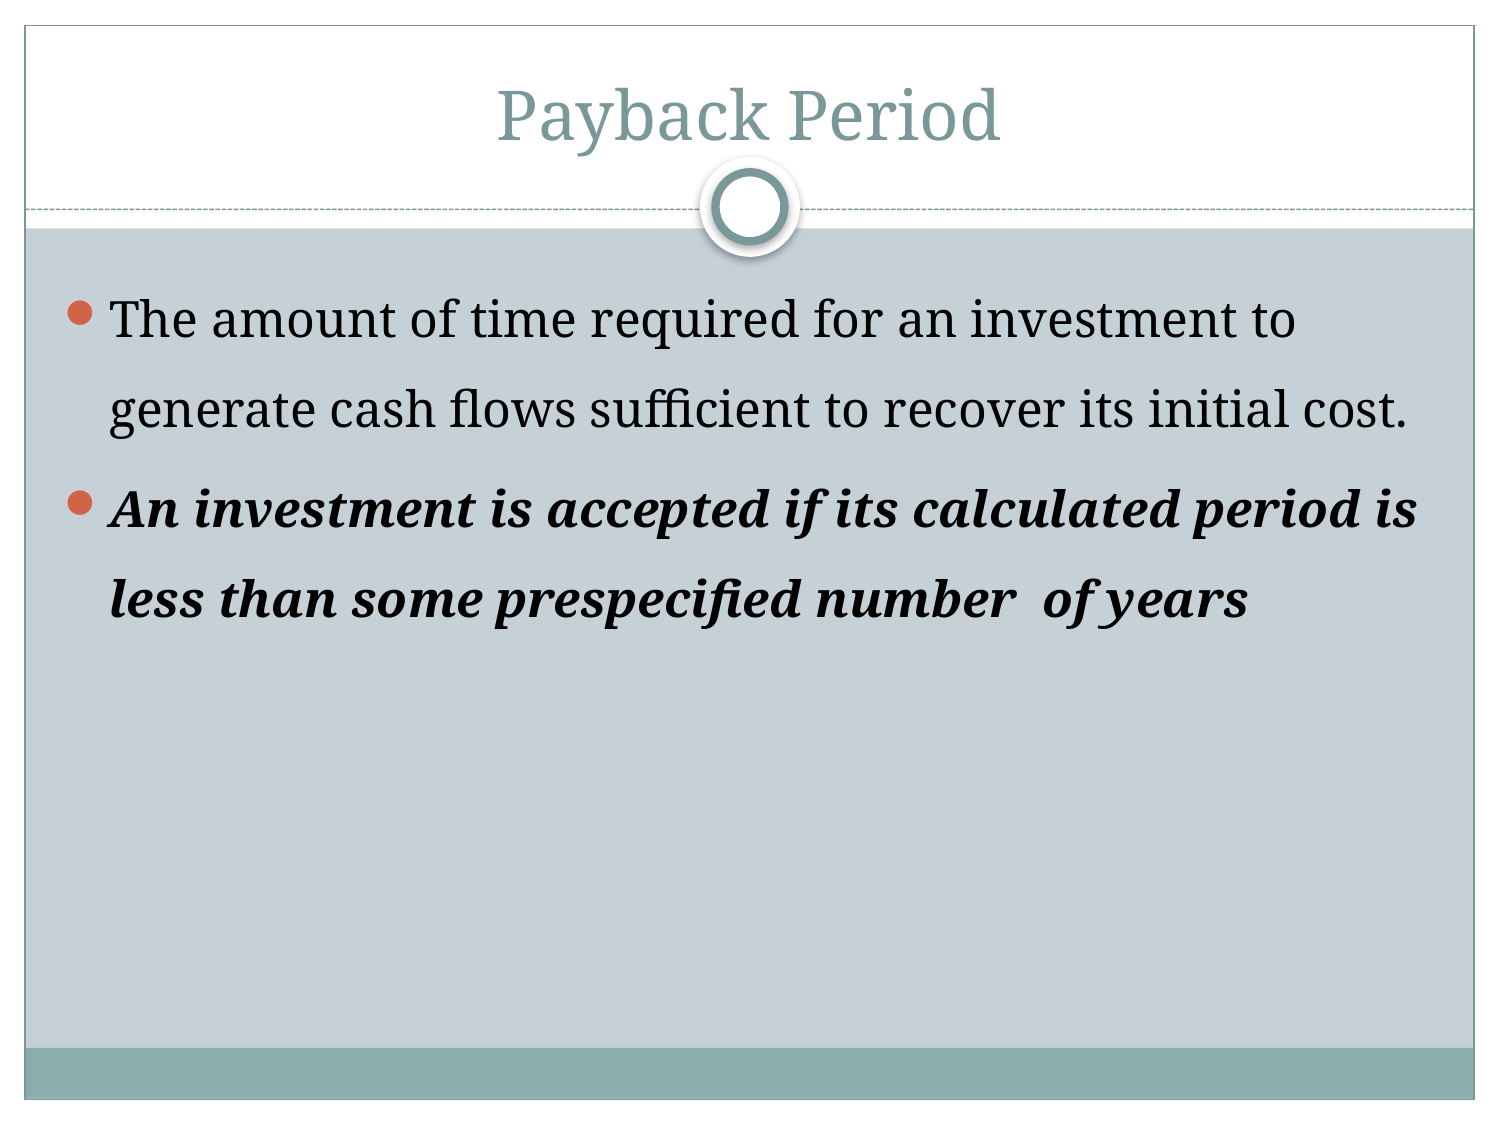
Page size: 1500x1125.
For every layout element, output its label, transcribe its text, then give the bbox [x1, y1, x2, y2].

list The amount of time required for an investment to generate cash flows sufficient to recover its initial cost. An investment is accepted if its calculated period is less than some prespecified number of years [49, 250, 1445, 1001]
title Payback Period [49, 37, 1450, 162]
